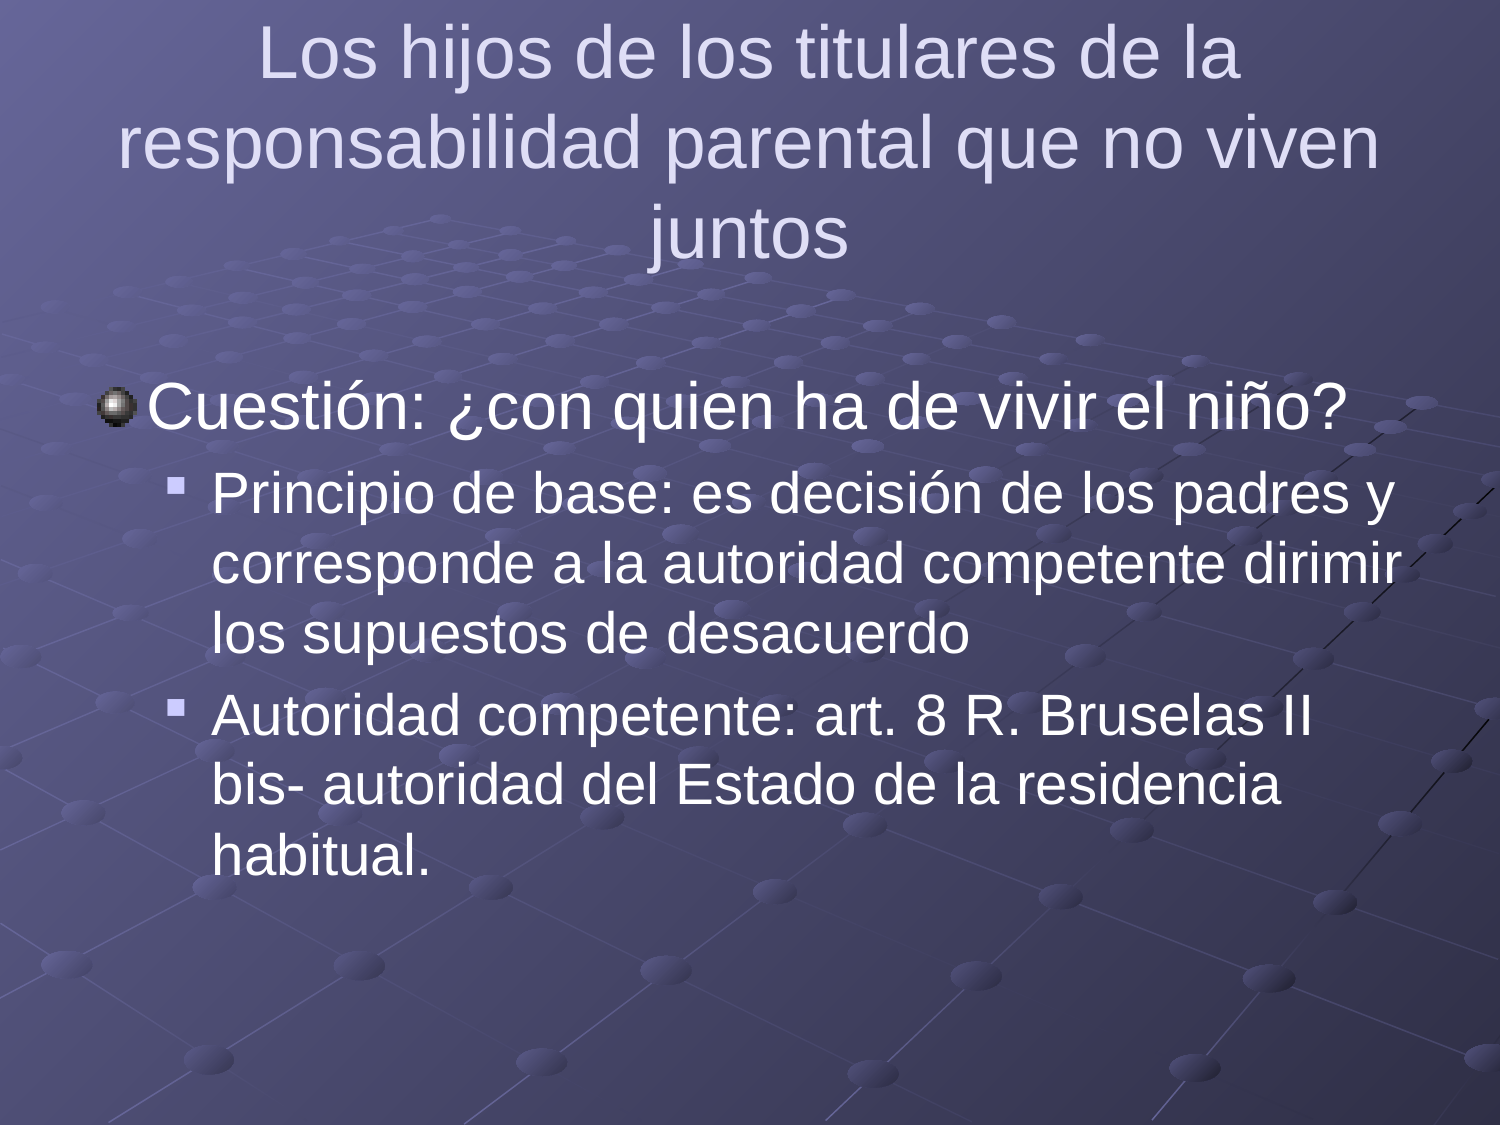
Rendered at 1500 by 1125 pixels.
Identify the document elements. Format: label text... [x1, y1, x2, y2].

list Cuestión: ¿con quien ha de vivir el niño? Principio de base: es decisión de los padres y corresponde a la autoridad competente dirimir los supuestos de desacuerdo Autoridad competente: art. 8 R. Bruselas II bis- autoridad del Estado de la residencia habitual. [74, 262, 1426, 1007]
title Los hijos de los titulares de la responsabilidad parental que no viven juntos [74, 44, 1426, 233]
picture [90, 379, 137, 427]
